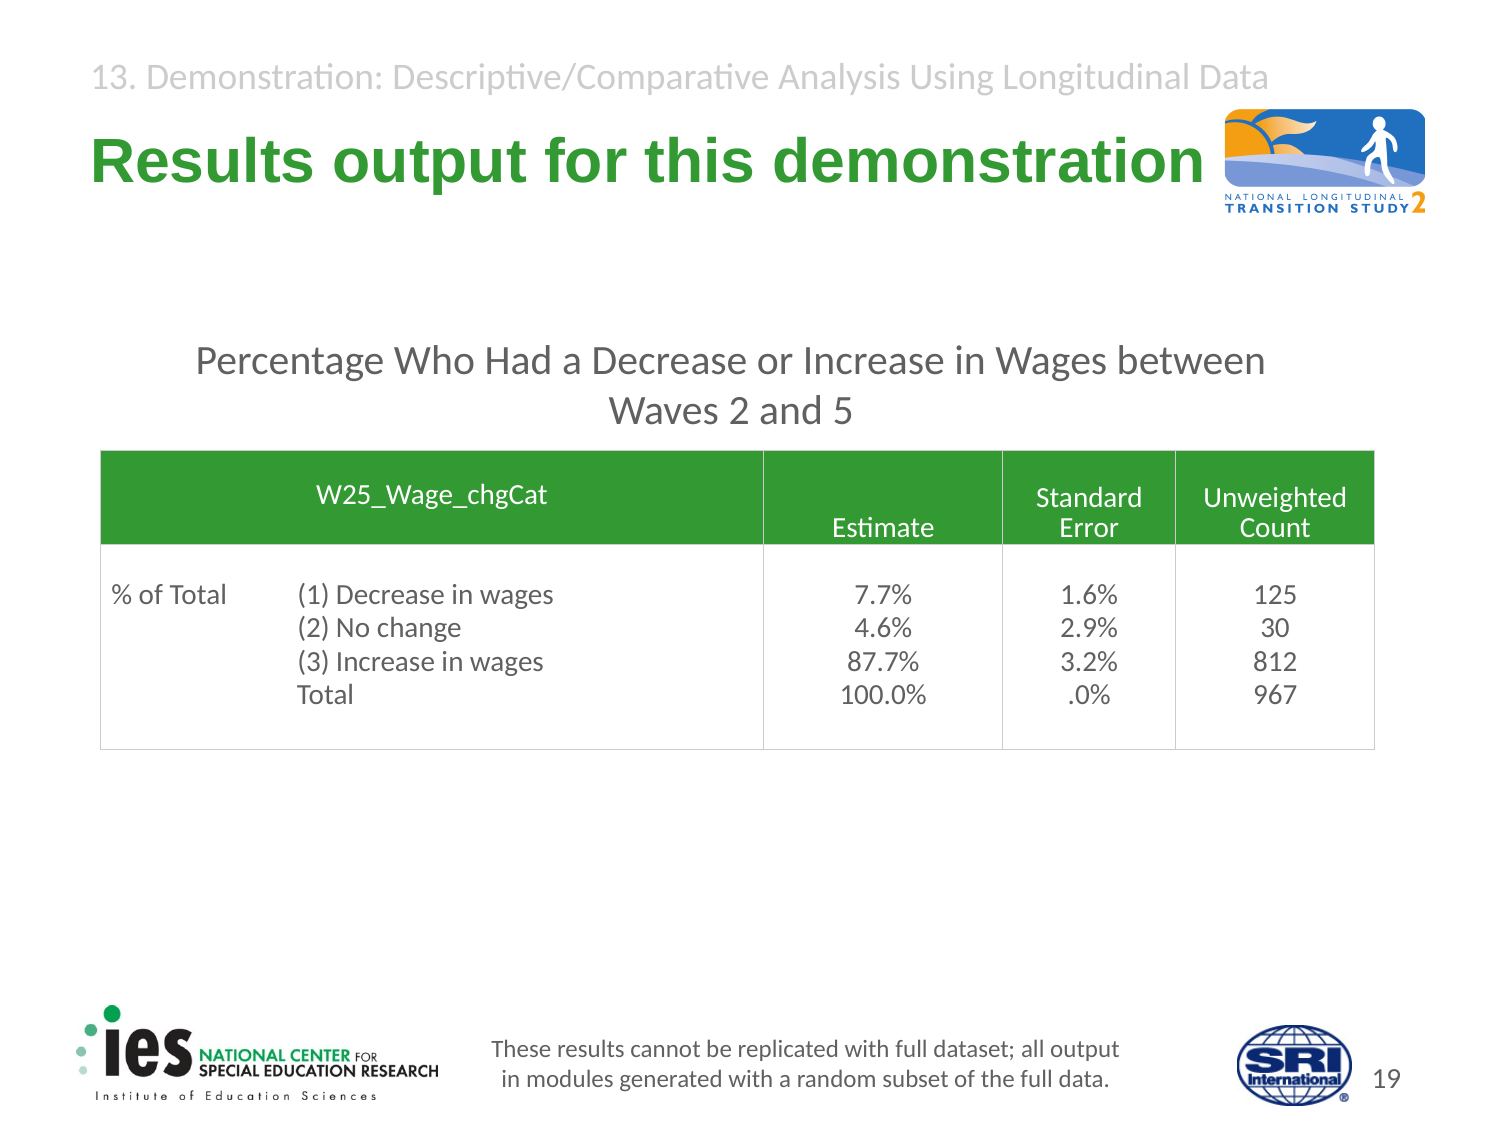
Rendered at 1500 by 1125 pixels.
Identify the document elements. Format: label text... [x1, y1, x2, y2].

slide_number 18 [1312, 1051, 1417, 1125]
table_header Estimate [764, 451, 1002, 544]
table_cell % of Total (1) Decrease in wages (2) No change (3) Increase in wages Total [101, 545, 763, 749]
picture [76, 1005, 438, 1100]
table_cell 7.7% 4.6% 87.7% 100.0% [764, 545, 1002, 749]
text_box Results output for this demonstration [74, 91, 1425, 225]
table_cell 125 30 812 967 [1176, 545, 1374, 749]
table_cell 1.6% 2.9% 3.2% .0% [1003, 545, 1175, 749]
title Percentage Who Had a Decrease or Increase in Wages between Waves 2 and 5 [149, 315, 1313, 450]
table_header Unweighted Count [1176, 451, 1374, 544]
picture [1237, 1025, 1352, 1106]
table_header W25_Wage_chgCat [101, 451, 763, 544]
table_header Standard Error [1003, 451, 1175, 544]
footer These results cannot be replicated with full dataset; all output in modules generated with a random subset of the full data. [375, 1025, 1238, 1104]
